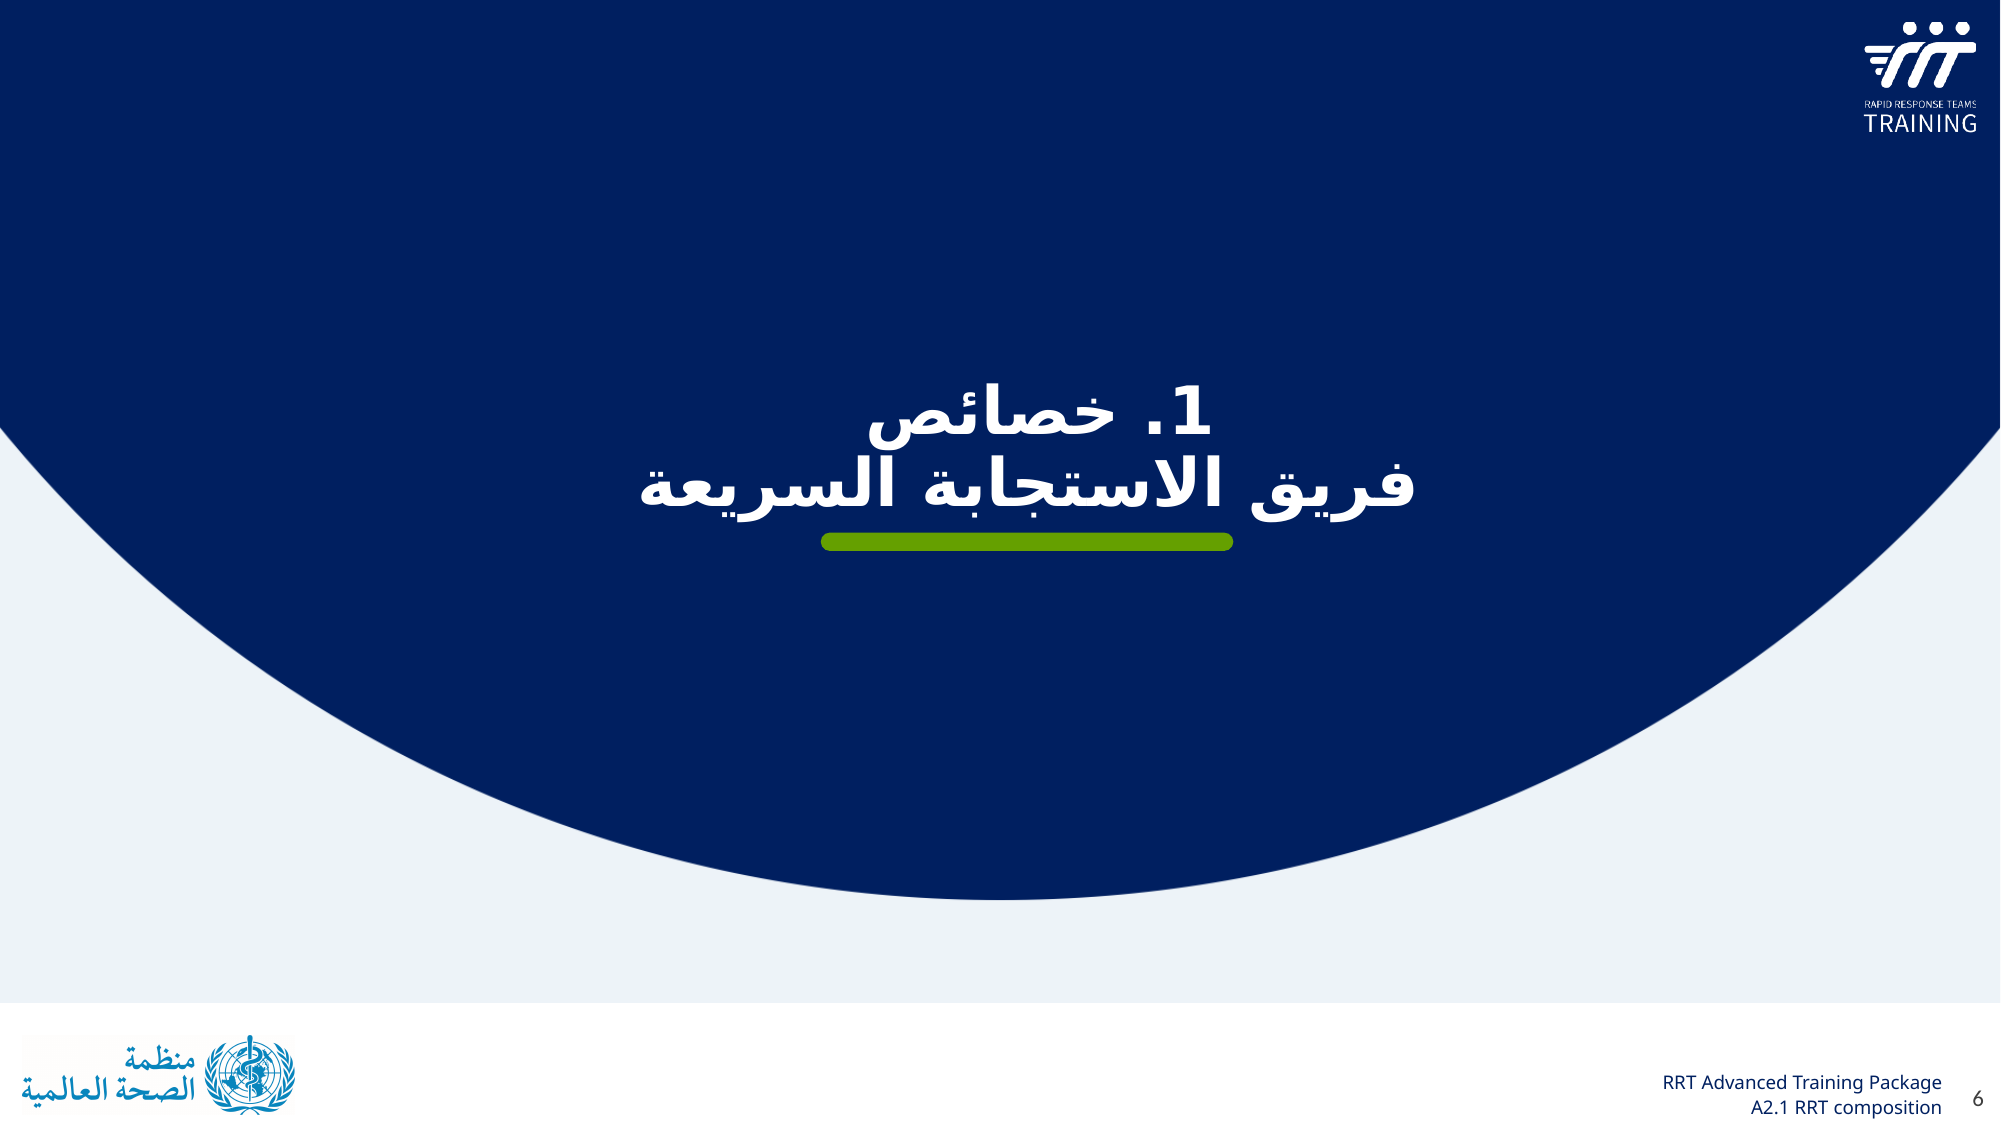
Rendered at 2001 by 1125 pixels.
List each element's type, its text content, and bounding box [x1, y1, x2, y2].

list 1. خصائص فريق الاستجابة السريعة [97, 295, 1960, 603]
picture [22, 1035, 295, 1115]
slide_number 6 [1882, 1037, 1912, 1082]
picture [0, 0, 2001, 1003]
picture [252, 1050, 258, 1059]
